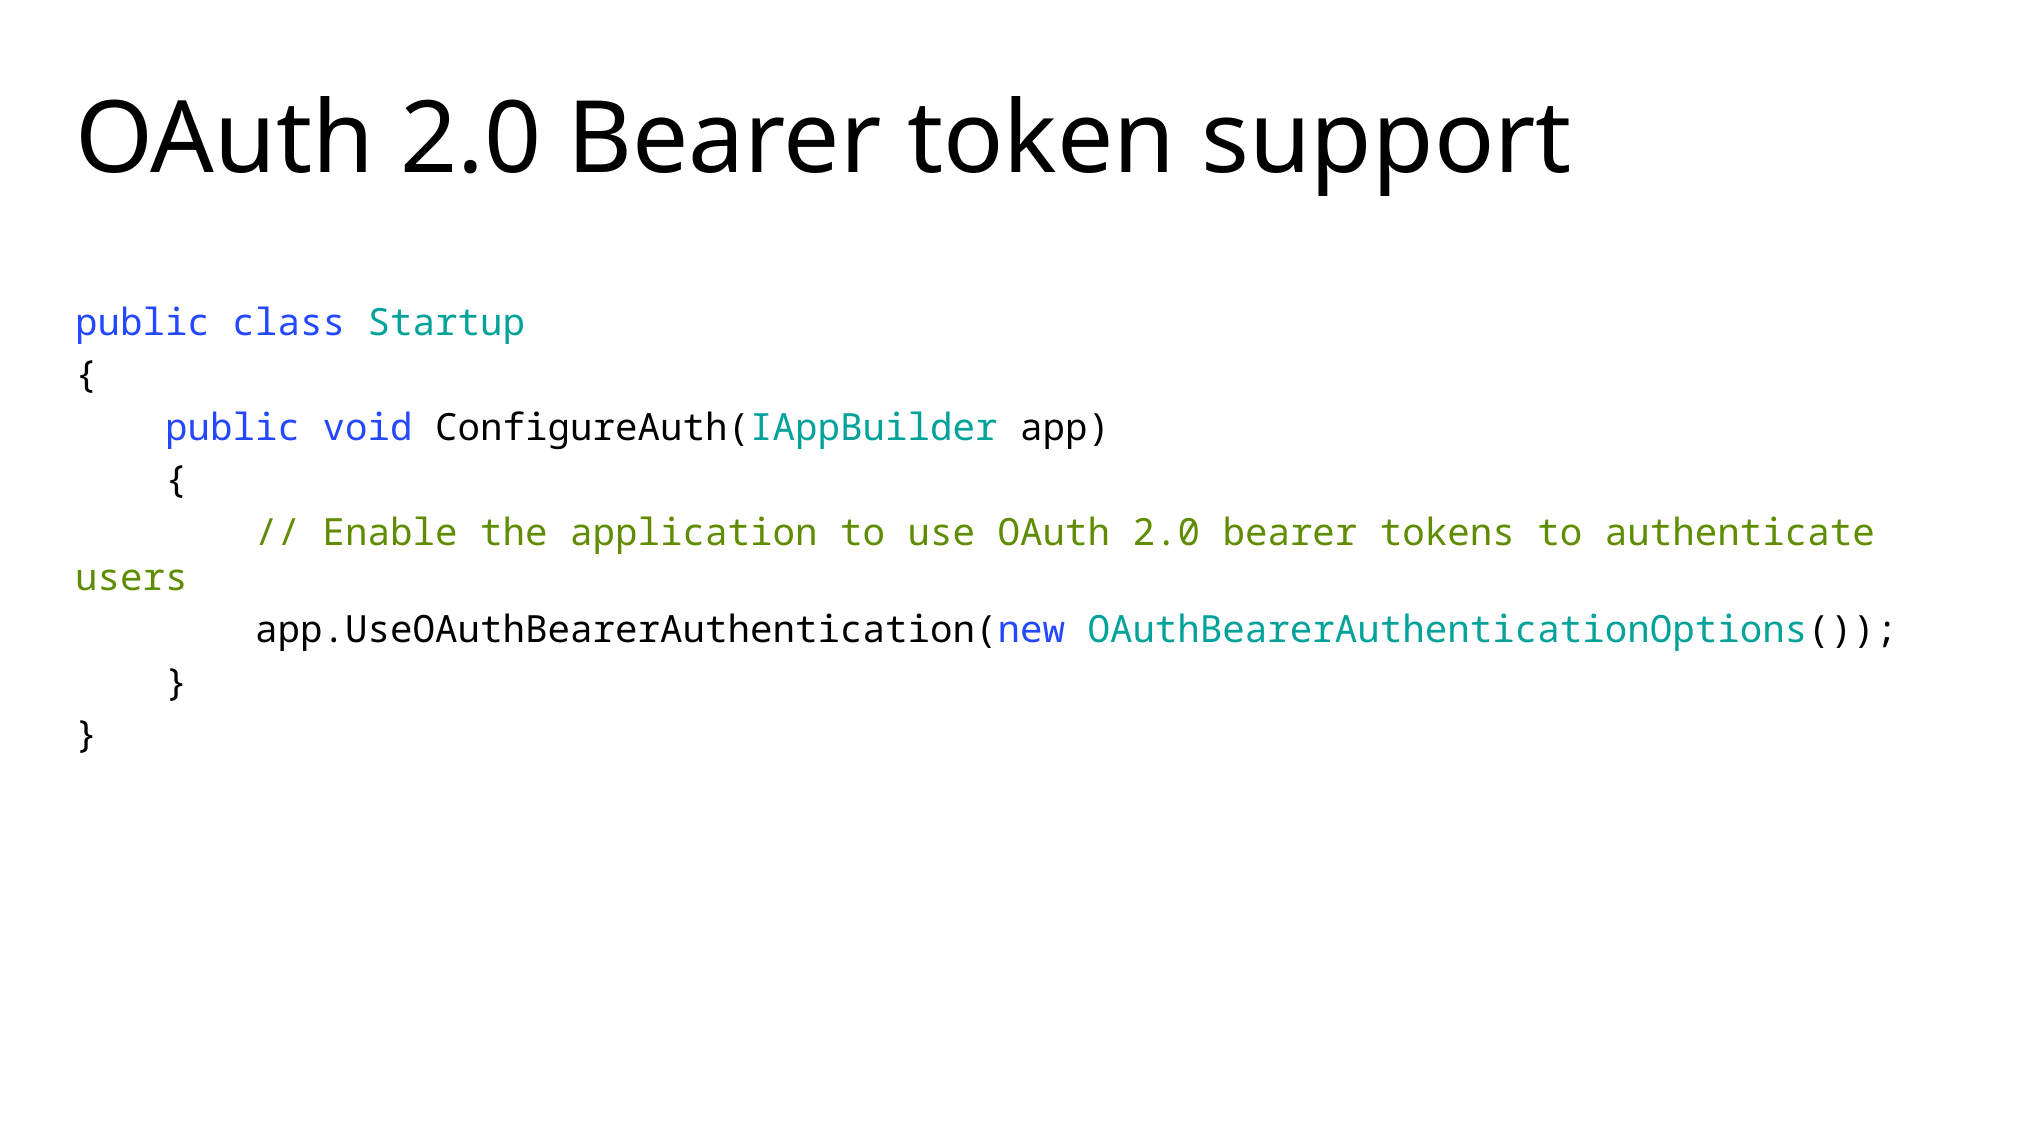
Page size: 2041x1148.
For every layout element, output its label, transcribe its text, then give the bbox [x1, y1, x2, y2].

title OAuth 2.0 Bearer token support [45, 48, 1996, 199]
list public class Startup { public void ConfigureAuth(IAppBuilder app) { // Enable the application to use OAuth 2.0 bearer tokens to authenticate users app.UseOAuthBearerAuthentication(new OAuthBearerAuthenticationOptions()); } } [45, 273, 1996, 1099]
